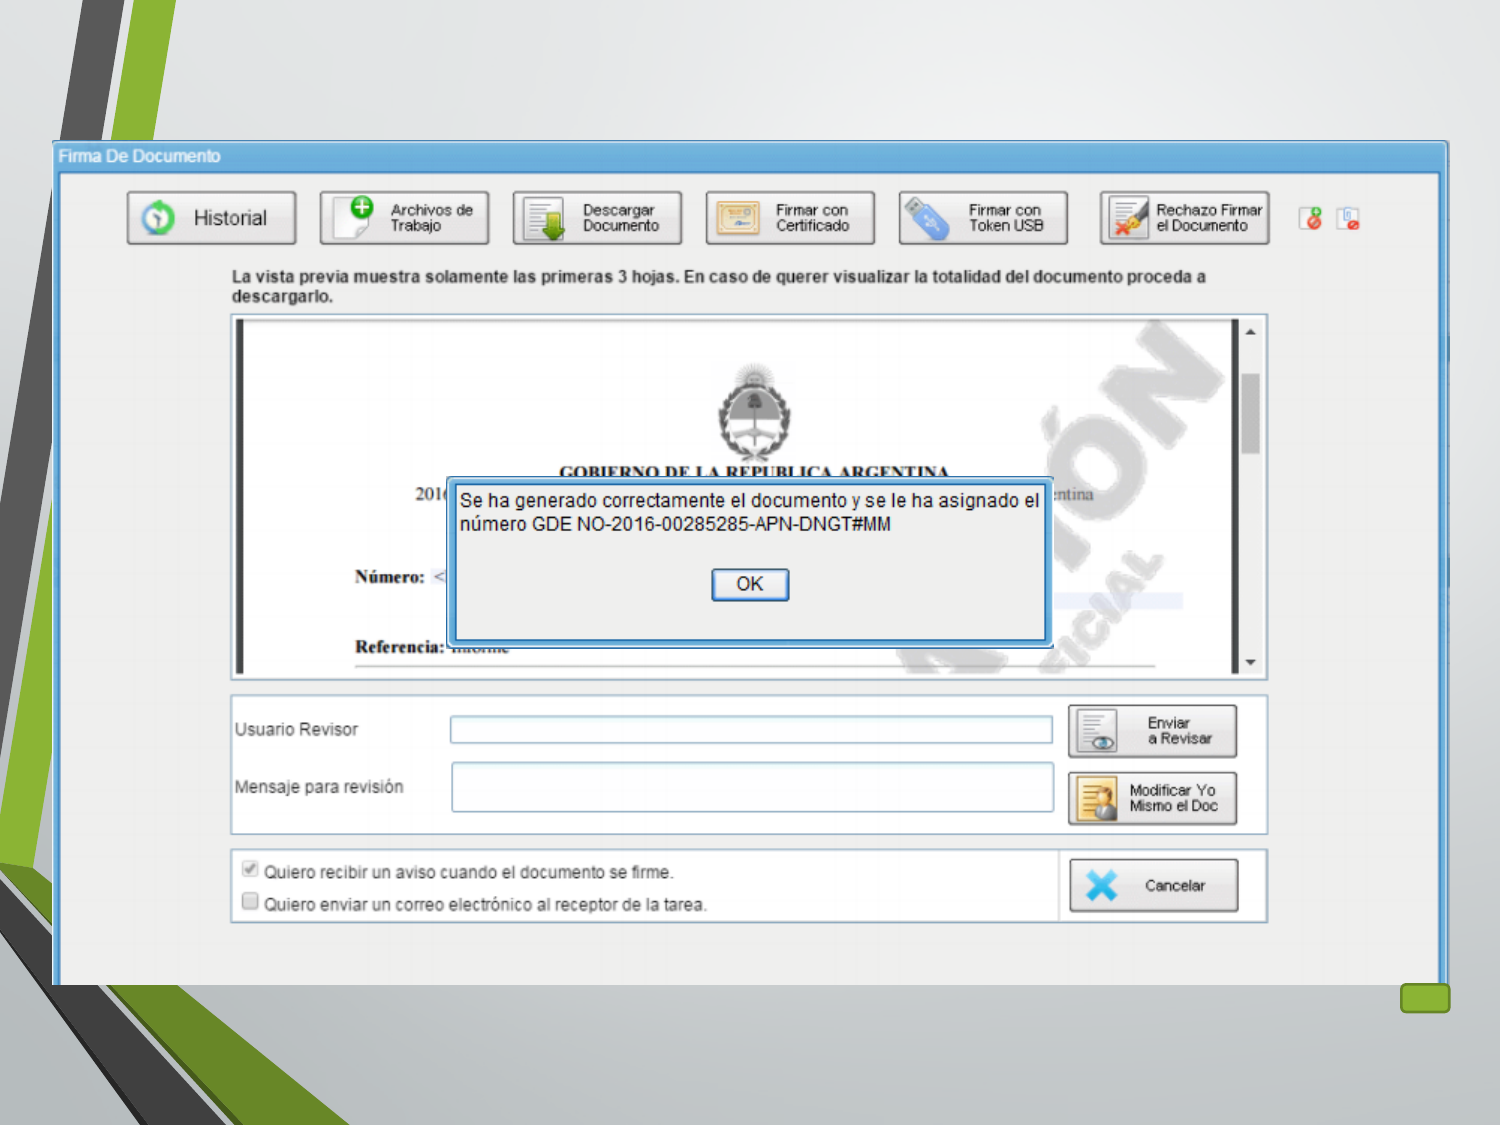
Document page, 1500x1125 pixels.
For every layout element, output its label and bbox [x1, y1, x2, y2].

picture [445, 476, 1055, 649]
list [51, 140, 1450, 985]
text_box [1400, 985, 1451, 1014]
